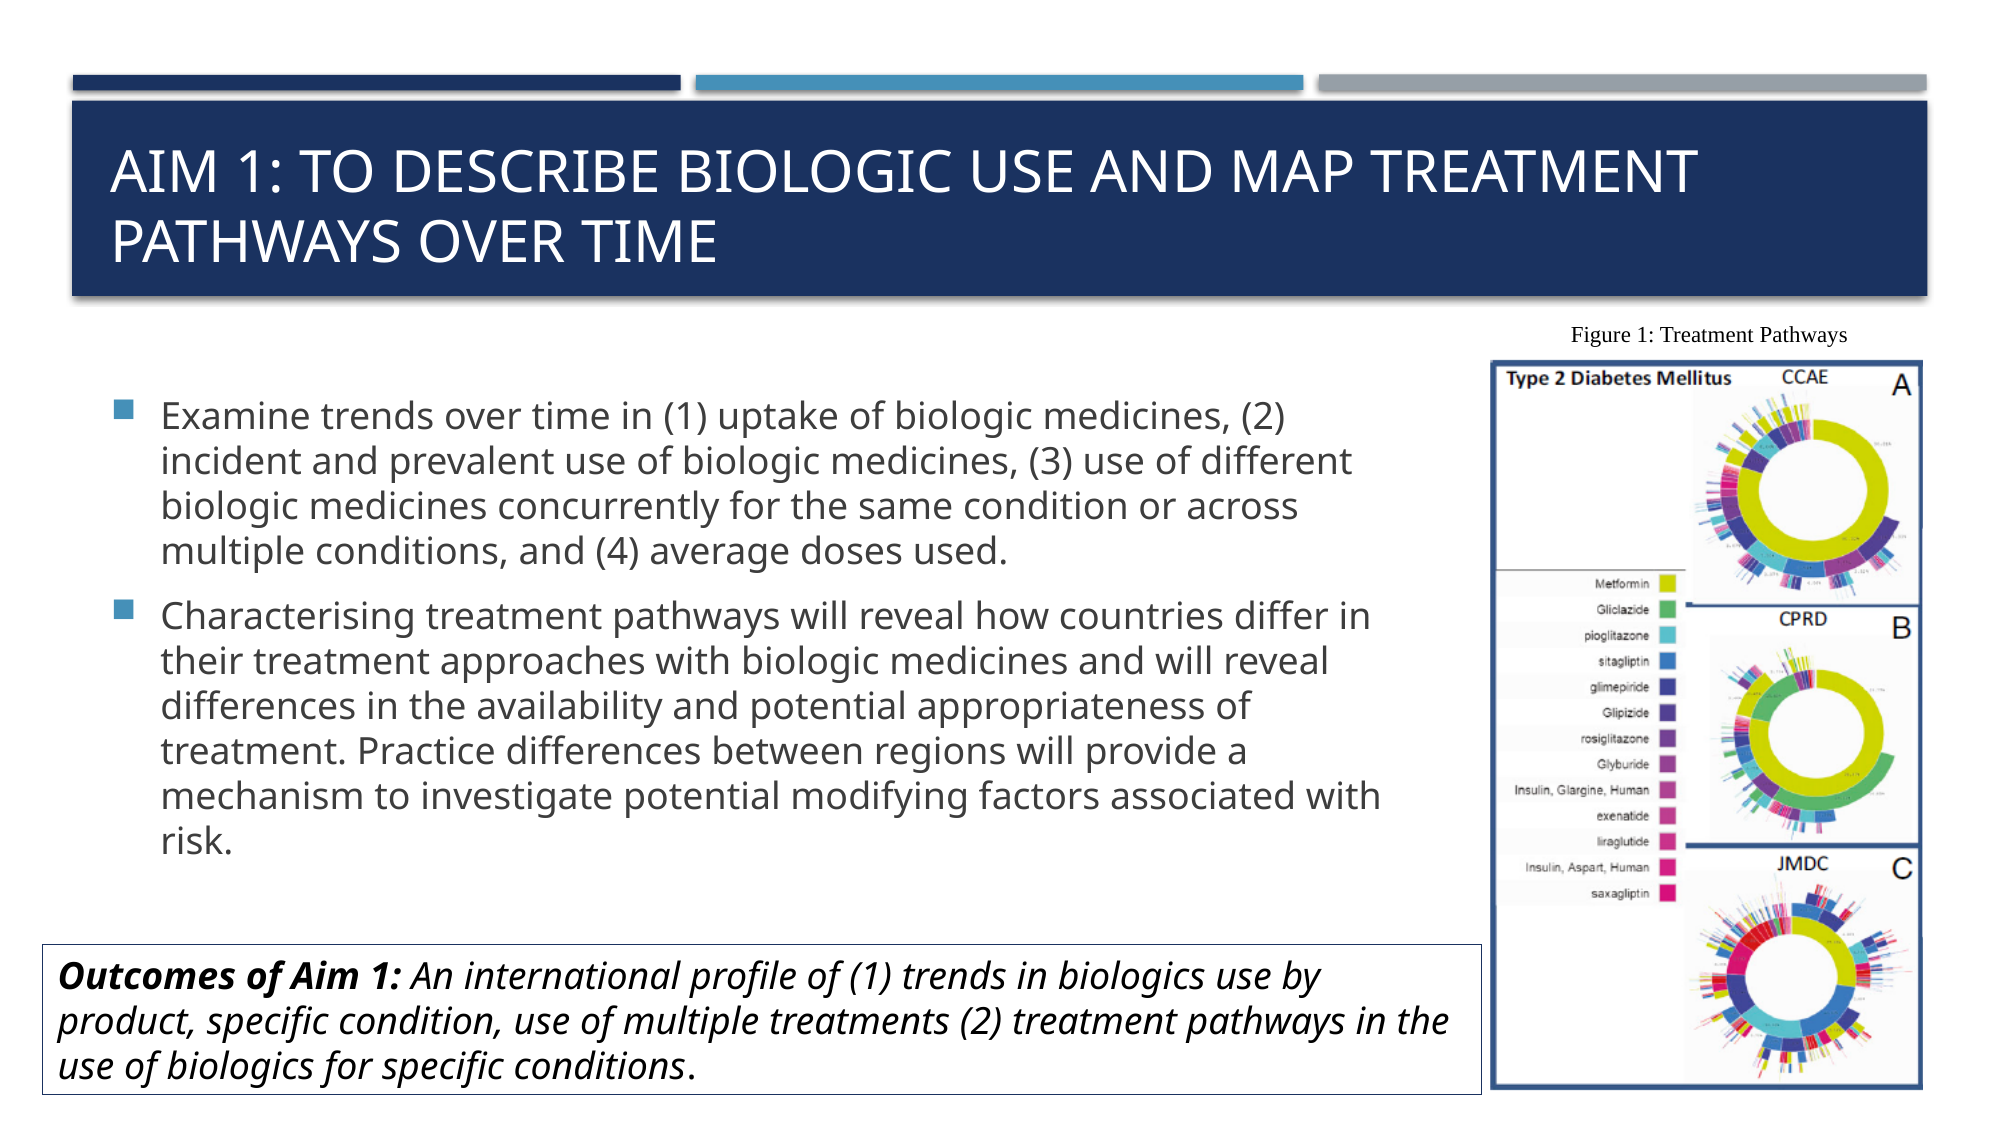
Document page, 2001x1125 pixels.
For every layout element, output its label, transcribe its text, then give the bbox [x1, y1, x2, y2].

title Aim 1: To describe biologic use and map treatment pathways over time [95, 115, 1905, 282]
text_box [1480, 307, 1924, 1097]
text_box Outcomes of Aim 1: An international profile of (1) trends in biologics use by product, specific condition, use of multiple treatments (2) treatment pathways in the use of biologics for specific conditions. [42, 944, 1474, 1095]
list Examine trends over time in (1) uptake of biologic medicines, (2) incident and prevalent use of biologic medicines, (3) use of different biologic medicines concurrently for the same condition or across multiple conditions, and (4) average doses used. Characterising treatment pathways will reveal how countries differ in their treatment approaches with biologic medicines and will reveal differences in the availability and potential appropriateness of treatment. Practice differences between regions will provide a mechanism to investigate potential modifying factors associated with risk. [95, 357, 1436, 944]
